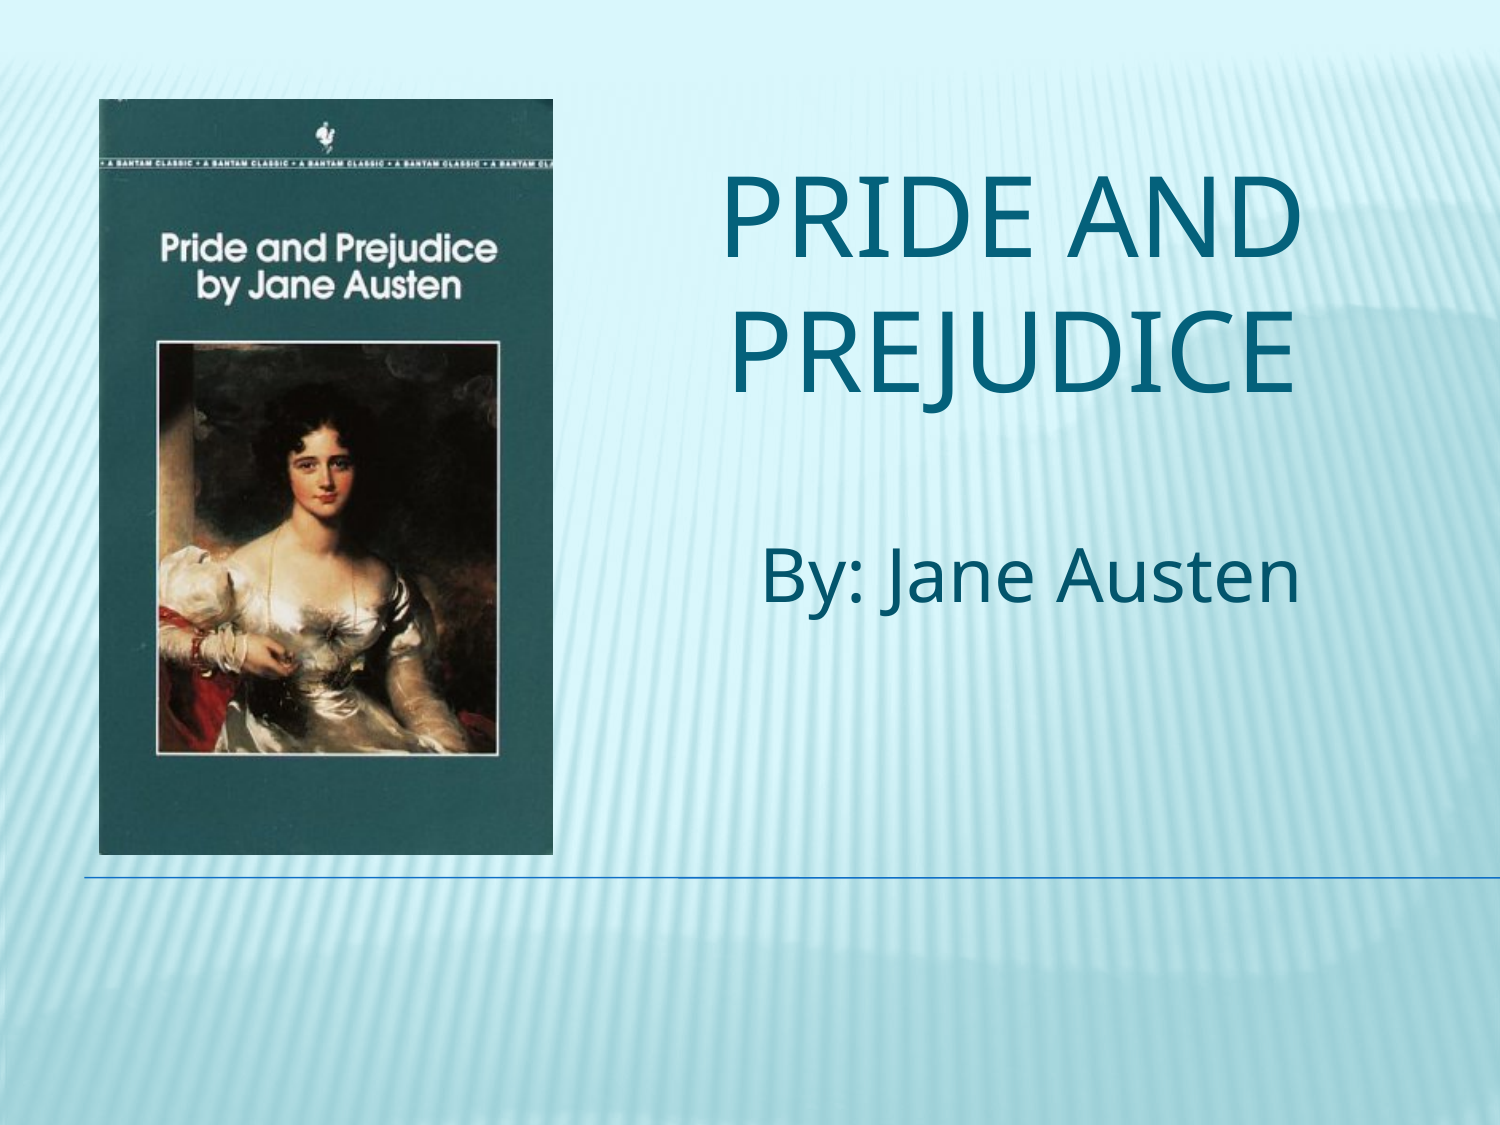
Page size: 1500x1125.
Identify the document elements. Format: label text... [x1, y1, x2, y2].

subtitle By: Jane Austen [561, 474, 1500, 625]
picture [99, 99, 553, 855]
title Pride and Prejudice [561, 137, 1500, 474]
